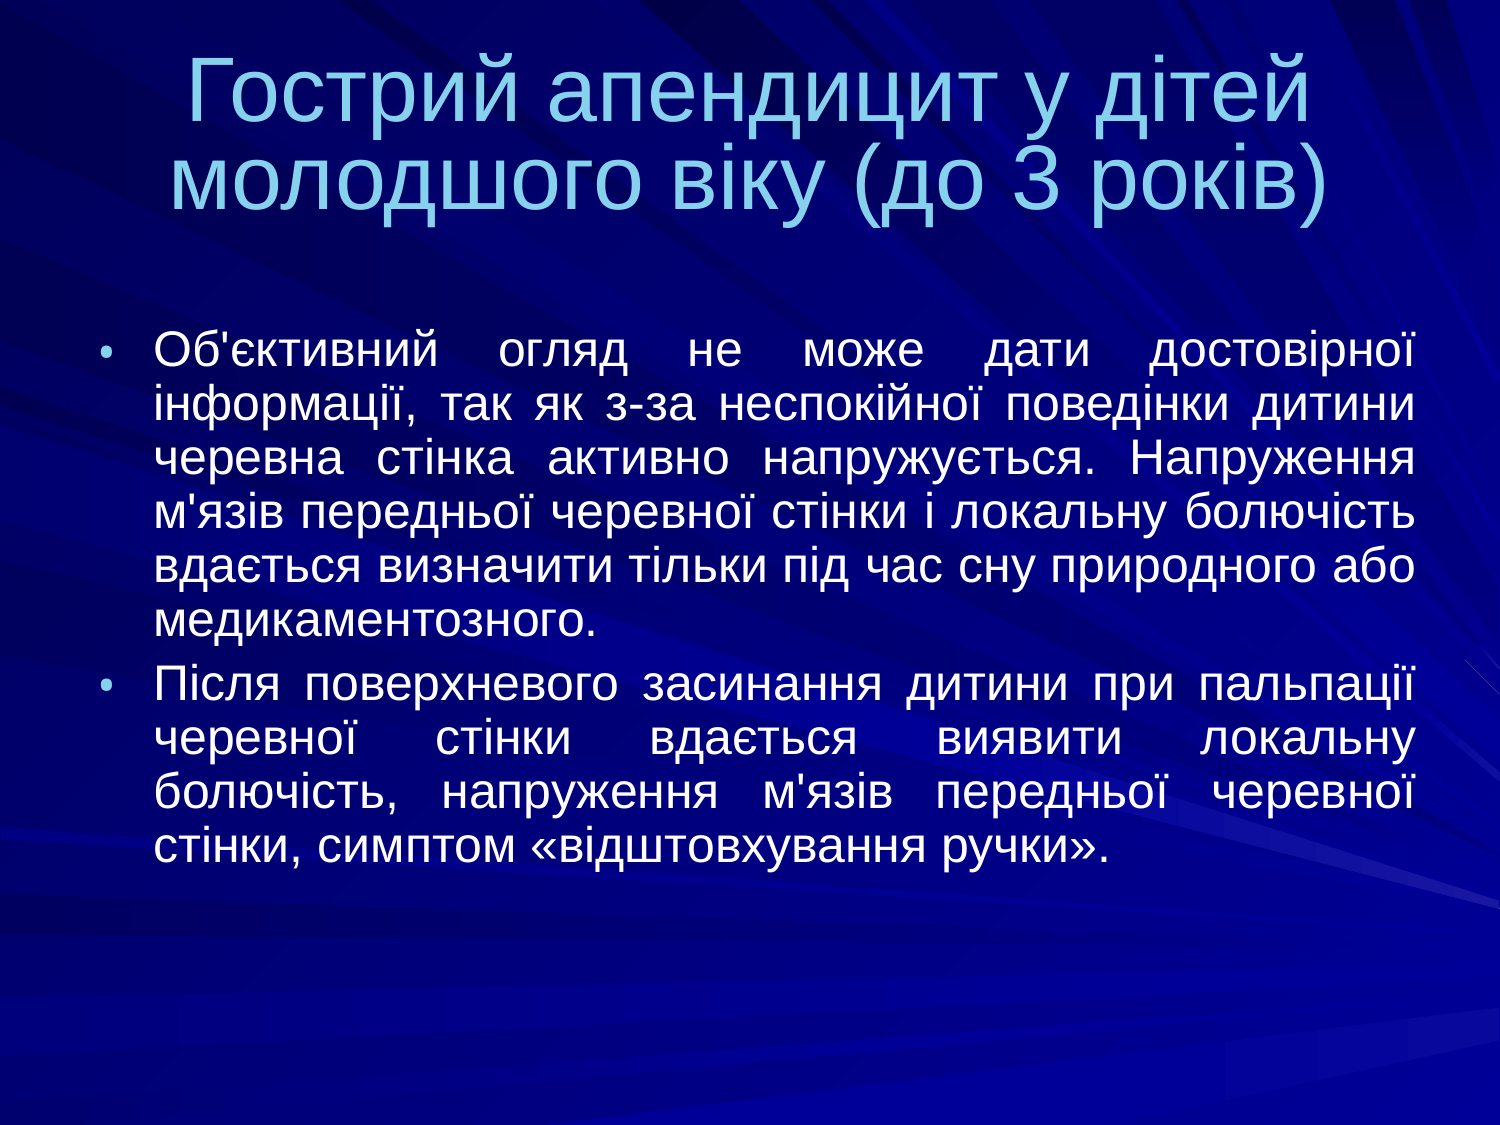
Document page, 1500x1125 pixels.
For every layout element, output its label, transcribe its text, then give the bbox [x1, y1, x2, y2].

title Гострий апендицит у дітей молодшого віку (до 3 років) [75, 45, 1425, 234]
list Об'єктивний огляд не може дати достовірної інформації, так як з-за неспокійної поведінки дитини черевна стінка активно напружується. Напруження м'язів передньої черевної стінки і локальну болючість вдається визначити тільки під час сну природного або медикаментозного. Після поверхневого засинання дитини при пальпації черевної стінки вдається виявити локальну болючість, напруження м'язів передньої черевної стінки, симптом «відштовхування ручки». [82, 246, 1432, 990]
